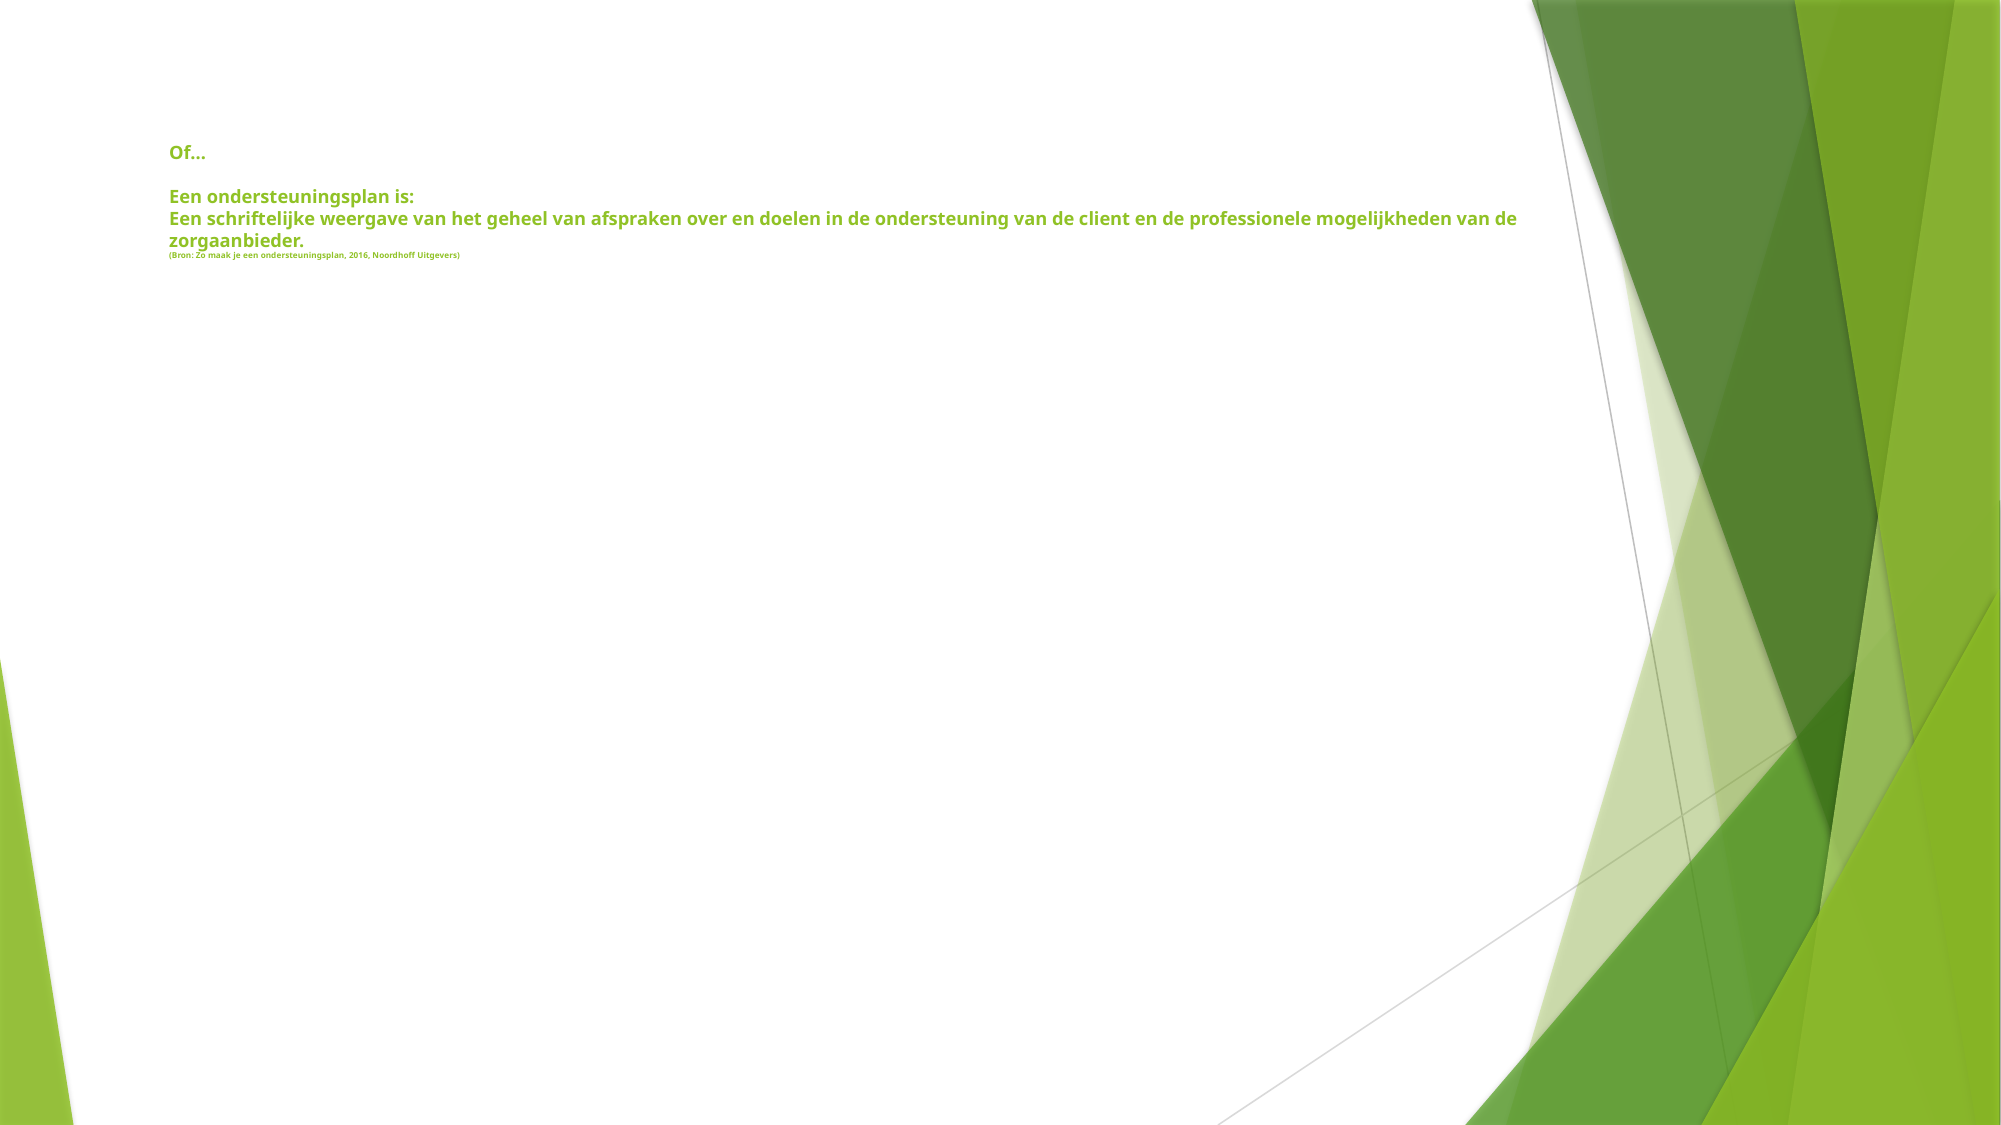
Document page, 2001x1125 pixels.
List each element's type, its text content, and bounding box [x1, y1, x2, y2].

title Of… Een ondersteuningsplan is: Een schriftelijke weergave van het geheel van afspraken over en doelen in de ondersteuning van de client en de professionele mogelijkheden van de zorgaanbieder. (Bron: Zo maak je een ondersteuningsplan, 2016, Noordhoff Uitgevers) [154, 133, 1565, 351]
